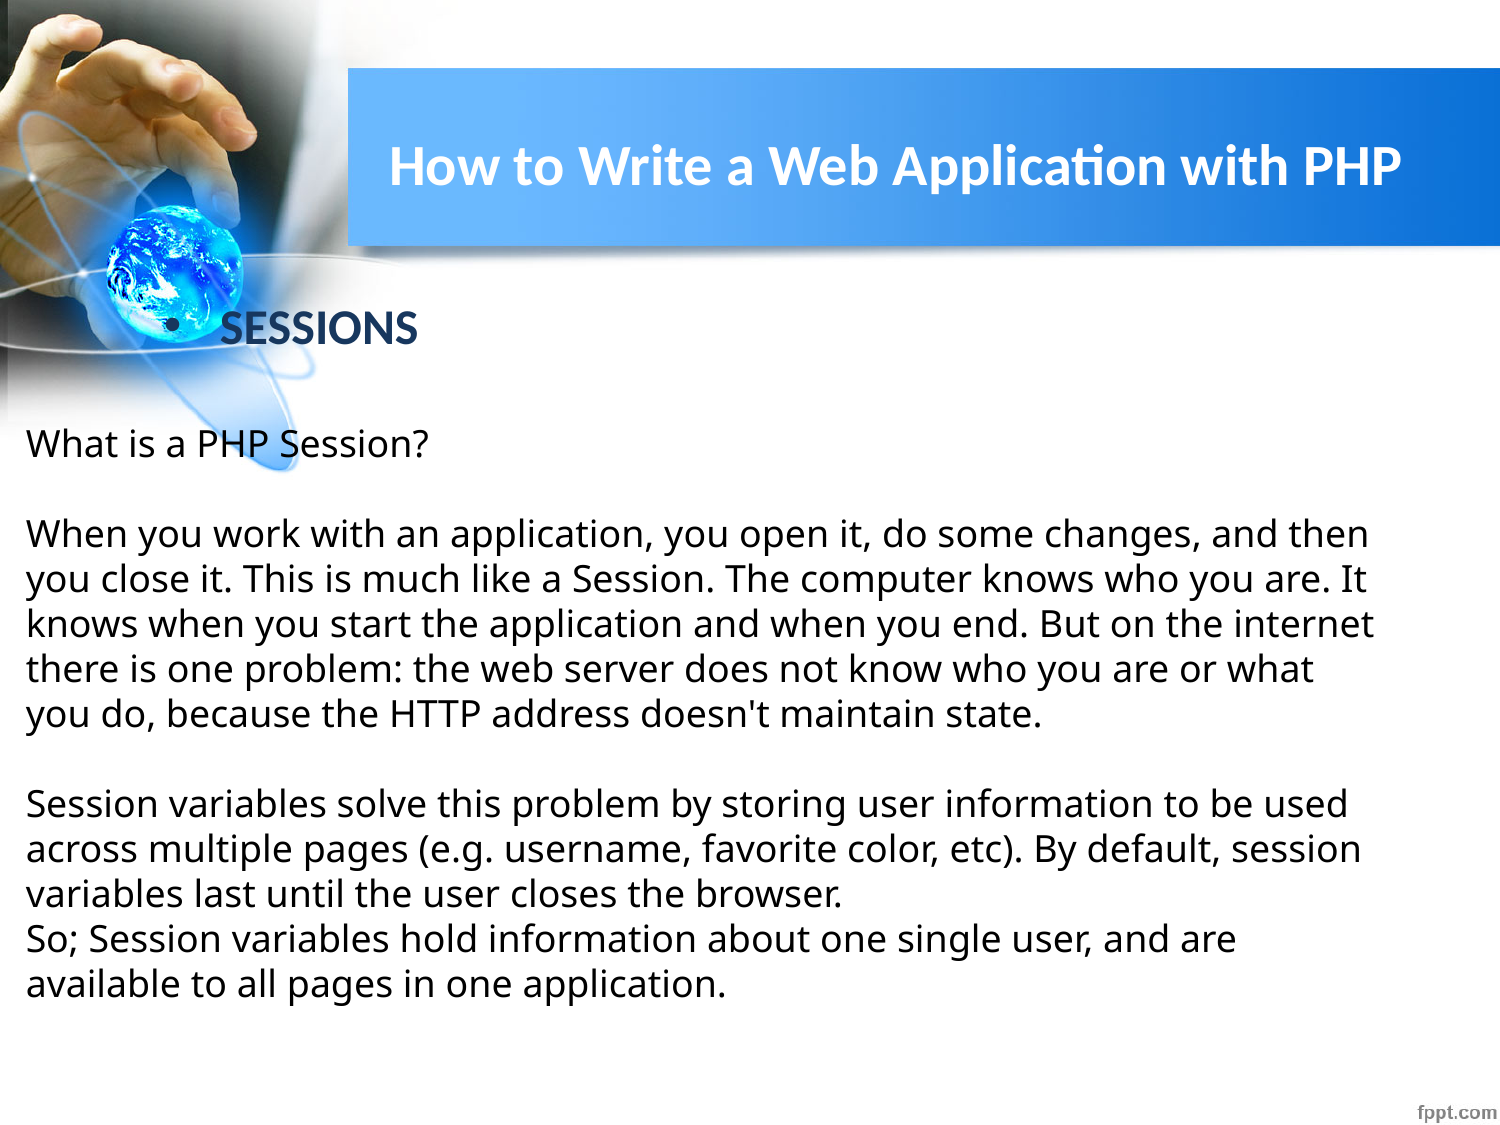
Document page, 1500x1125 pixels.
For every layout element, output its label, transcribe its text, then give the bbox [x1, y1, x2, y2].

picture [0, 0, 1500, 1125]
text_box What is a PHP Session? When you work with an application, you open it, do some changes, and then you close it. This is much like a Session. The computer knows who you are. It knows when you start the application and when you end. But on the internet there is one problem: the web server does not know who you are or what you do, because the HTTP address doesn't maintain state. Session variables solve this problem by storing user information to be used across multiple pages (e.g. username, favorite color, etc). By default, session variables last until the user closes the browser. So; Session variables hold information about one single user, and are available to all pages in one application. [10, 412, 1402, 1012]
list SESSIONS [148, 286, 1477, 1039]
title How to Write a Web Application with PHP [374, 111, 1452, 212]
